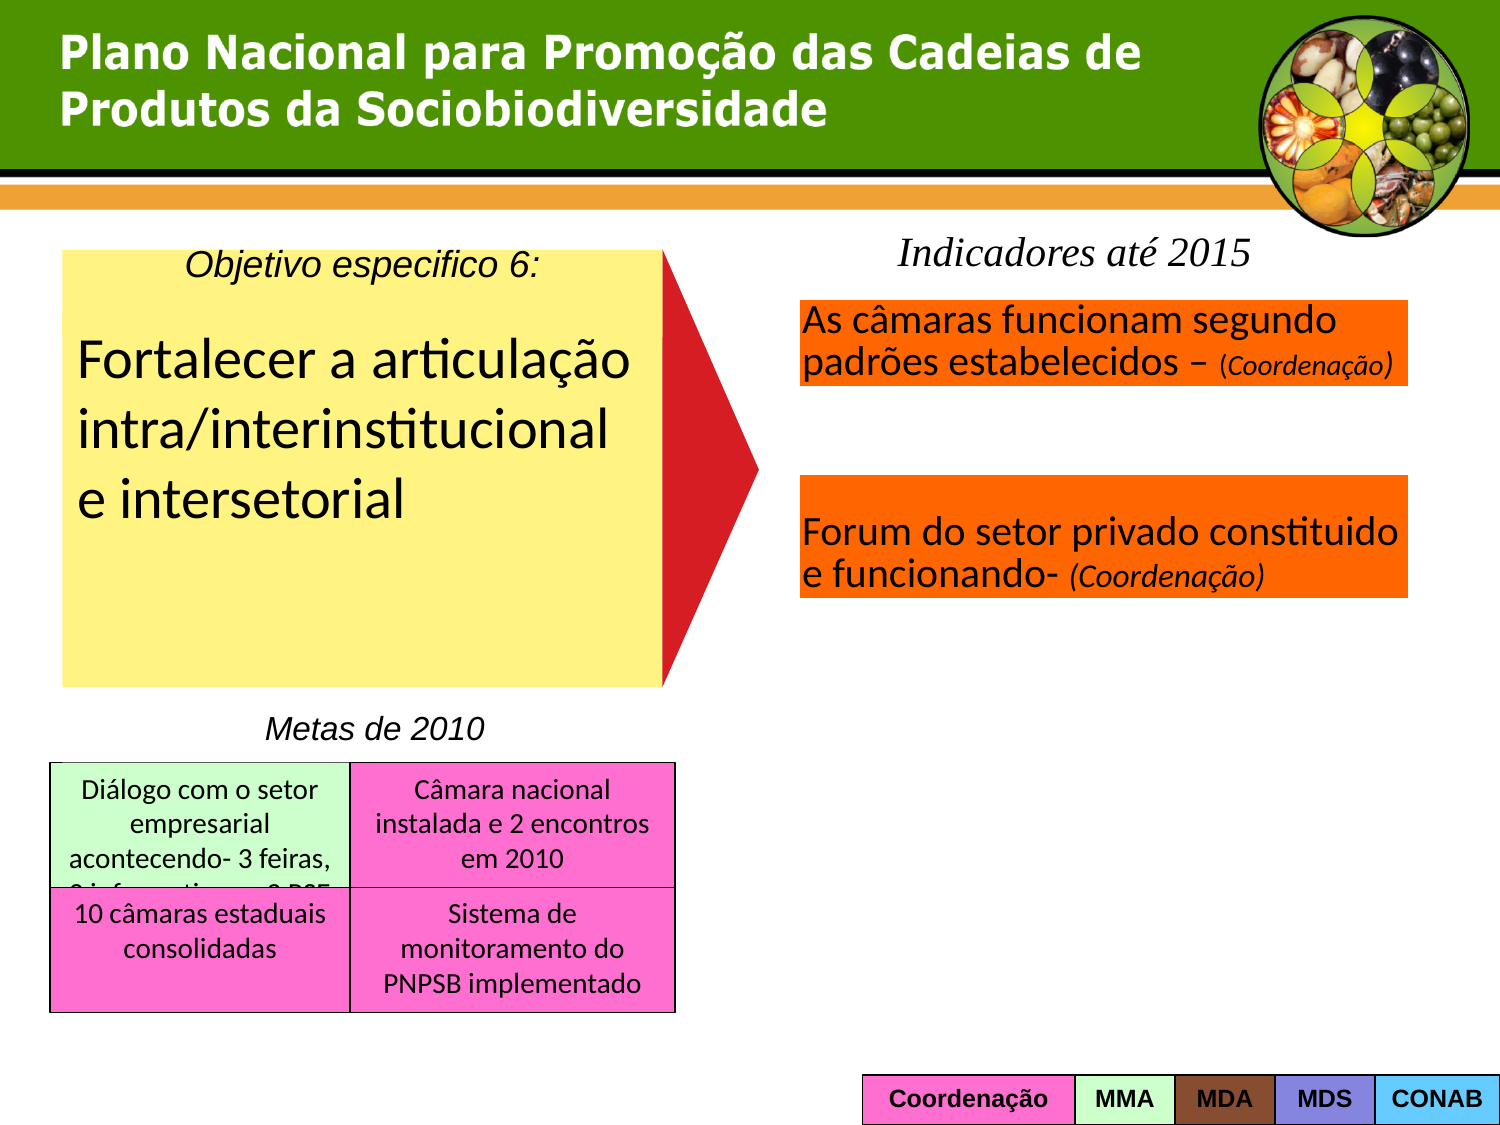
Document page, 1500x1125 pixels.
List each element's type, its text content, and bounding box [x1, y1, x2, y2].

text_box CONAB [1374, 1074, 1500, 1125]
text_box 10 câmaras estaduais consolidadas [49, 887, 350, 1013]
table_header Forum do setor privado constituido e funcionando- (Coordenação) [800, 475, 1408, 598]
text_box Fortalecer a articulação intra/interinstitucional e intersetorial [62, 338, 662, 688]
text_box Câmara nacional instalada e 2 encontros em 2010 [350, 762, 675, 887]
text_box Indicadores até 2015 [774, 237, 1375, 300]
text_box Coordenação [862, 1074, 1075, 1125]
table_header As câmaras funcionam segundo padrões estabelecidos – (Coordenação) [800, 300, 1408, 386]
text_box Sistema de monitoramento do PNPSB implementado [350, 887, 675, 1013]
text_box [662, 250, 759, 688]
text_box Objetivo especifico 6: [62, 249, 663, 338]
text_box MDA [1175, 1074, 1275, 1125]
text_box Metas de 2010 [62, 699, 688, 763]
text_box MMA [1075, 1074, 1175, 1125]
picture [0, 0, 1500, 1125]
text_box MDS [1275, 1074, 1374, 1125]
text_box Diálogo com o setor empresarial acontecendo- 3 feiras, 2 informativos e 2 PSE [49, 762, 350, 887]
